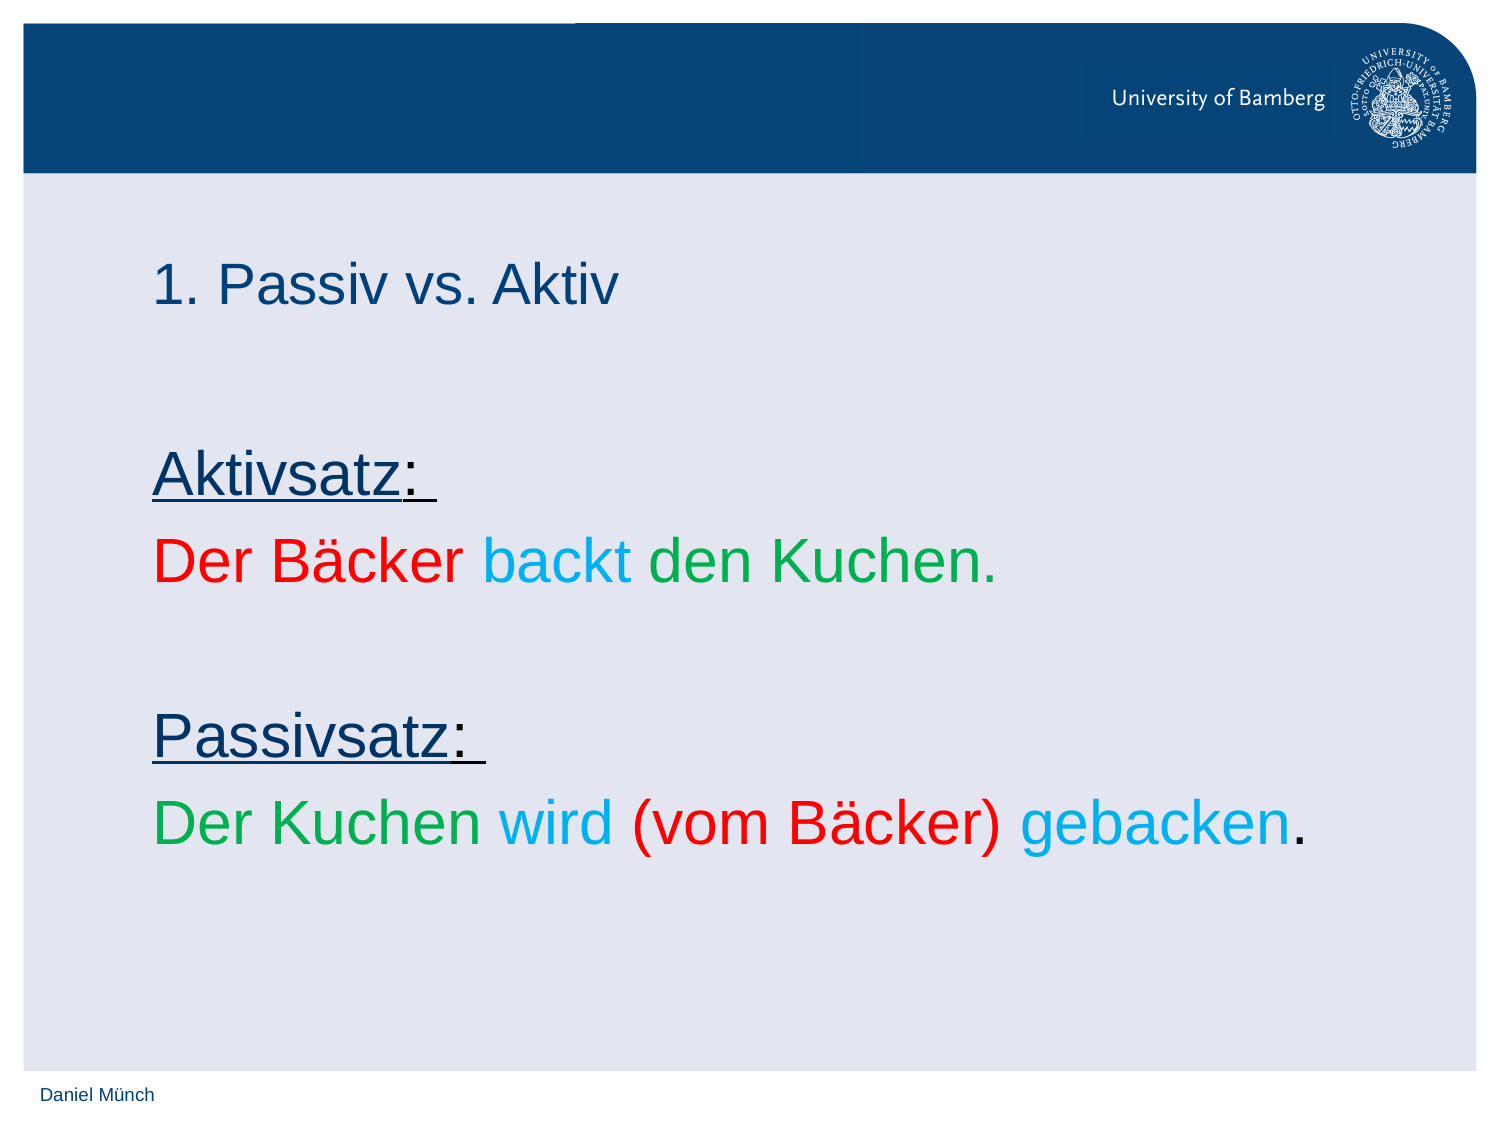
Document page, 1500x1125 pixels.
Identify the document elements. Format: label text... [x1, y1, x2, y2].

list Aktivsatz: Der Bäcker backt den Kuchen. Passivsatz: Der Kuchen wird (vom Bäcker) gebacken. [137, 425, 1363, 1008]
picture [0, 0, 1500, 1125]
title 1. Passiv vs. Aktiv [137, 187, 1363, 375]
